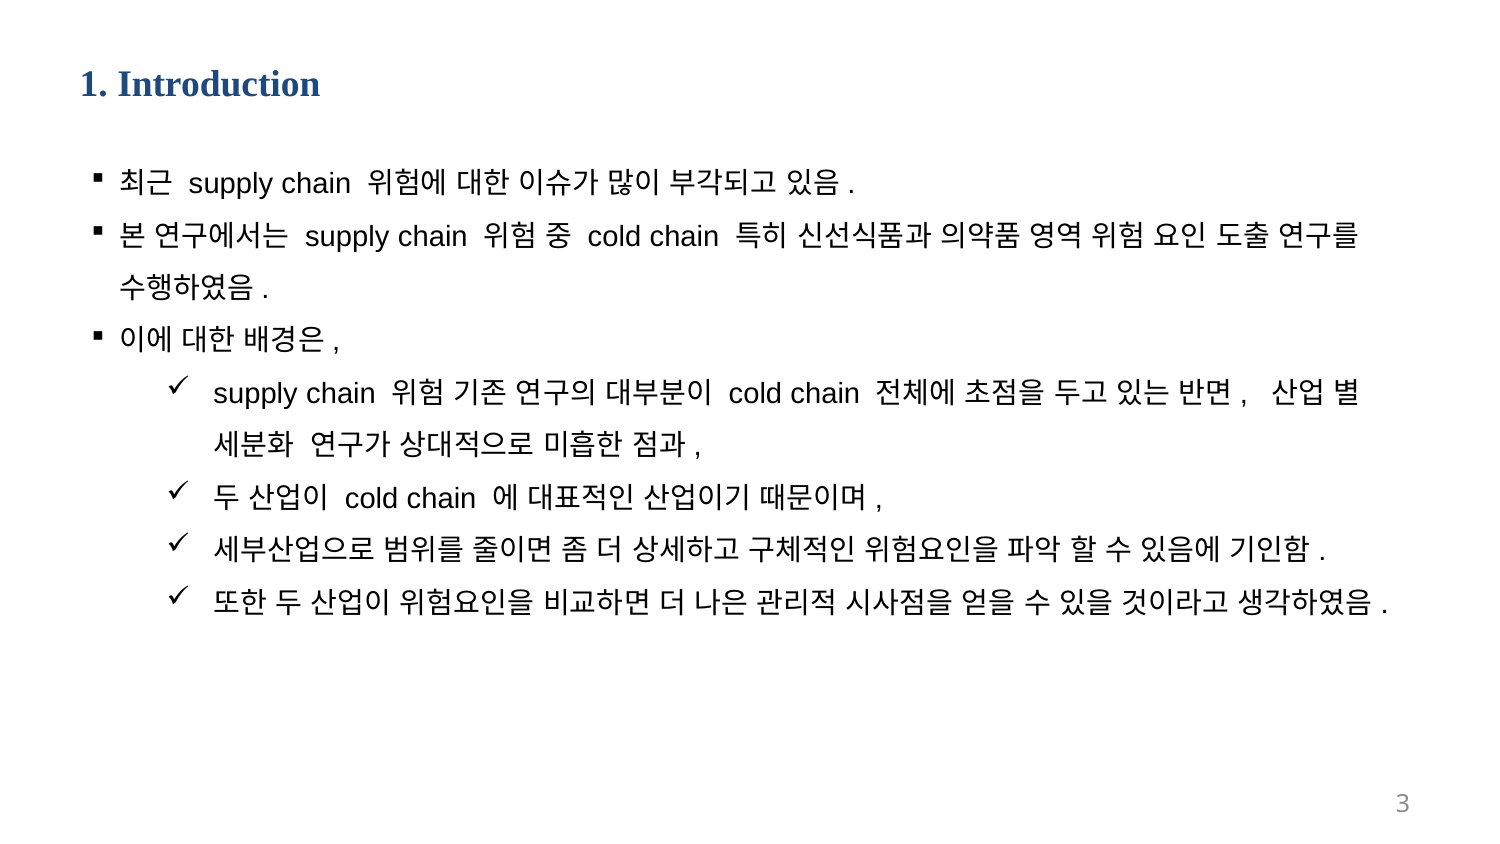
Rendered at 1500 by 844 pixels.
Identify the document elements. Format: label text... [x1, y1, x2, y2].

text_box 최근 supply chain 위험에 대한 이슈가 많이 부각되고 있음. 본 연구에서는 supply chain 위험 중 cold chain 특히 신선식품과 의약품 영역 위험 요인 도출 연구를 수행하였음. 이에 대한 배경은, supply chain 위험 기존 연구의 대부분이 cold chain 전체에 초점을 두고 있는 반면, 산업 별 세분화 연구가 상대적으로 미흡한 점과, 두 산업이 cold chain 에 대표적인 산업이기 때문이며, 세부산업으로 범위를 줄이면 좀 더 상세하고 구체적인 위험요인을 파악 할 수 있음에 기인함. 또한 두 산업이 위험요인을 비교하면 더 나은 관리적 시사점을 얻을 수 있을 것이라고 생각하였음. [76, 139, 1412, 627]
text_box 1. Introduction [64, 6, 432, 112]
slide_number 3 [1074, 782, 1425, 827]
